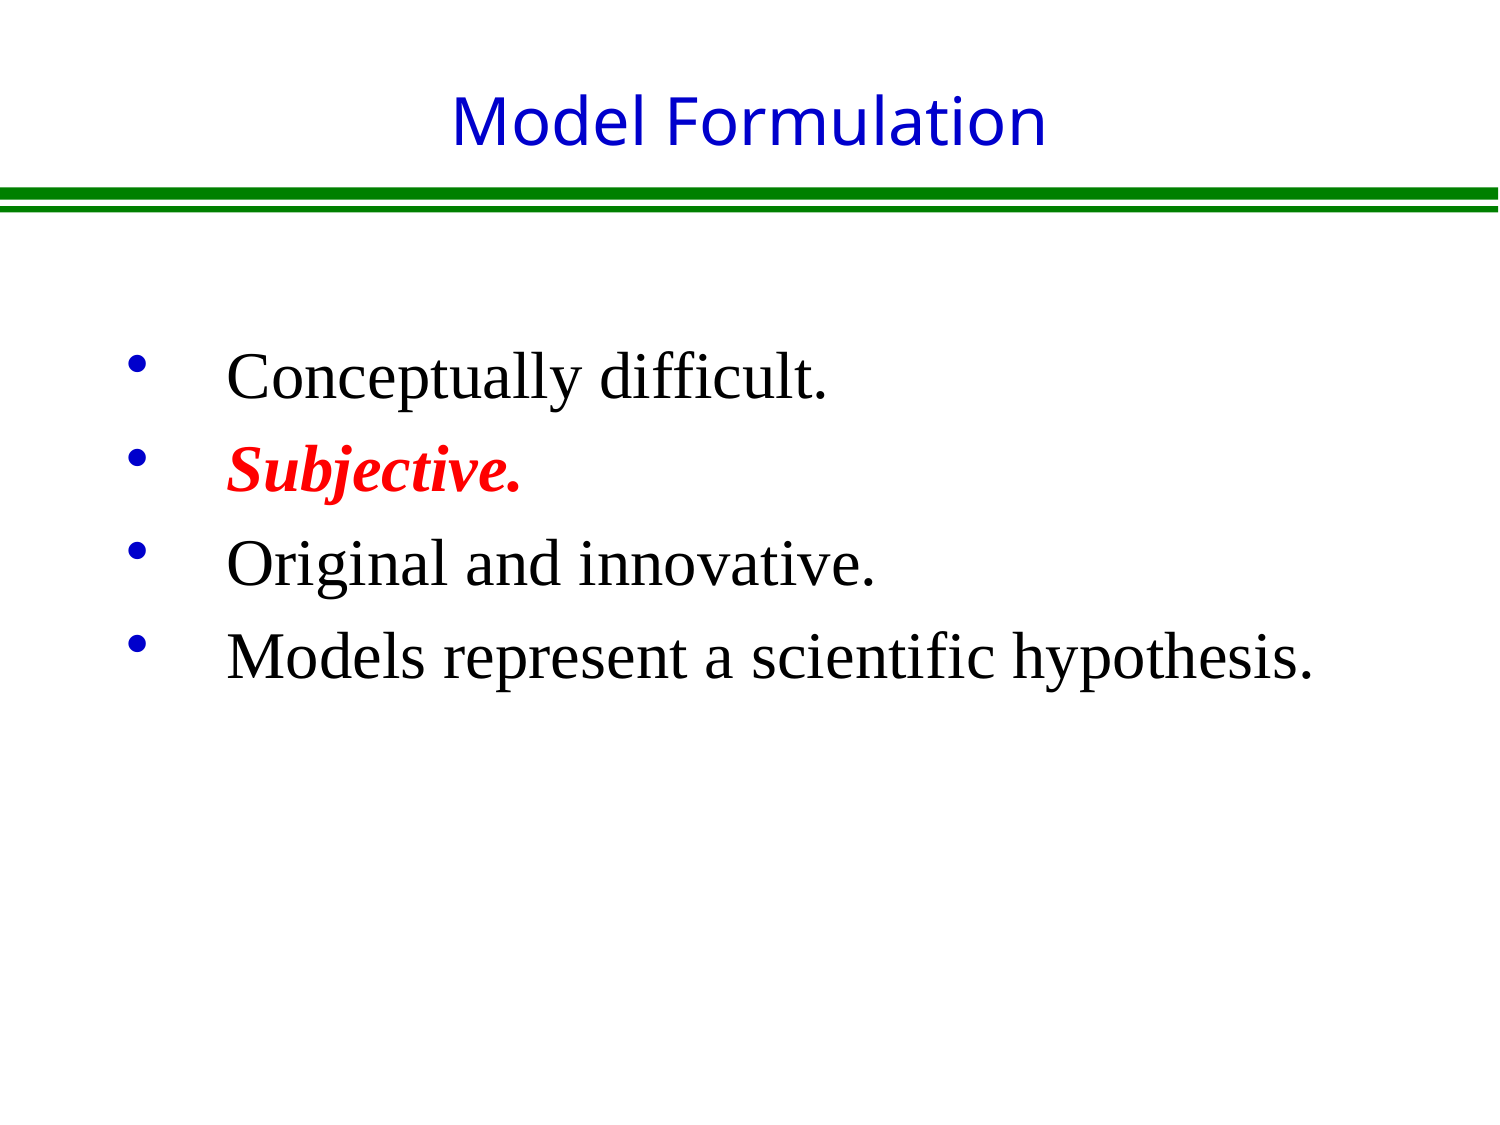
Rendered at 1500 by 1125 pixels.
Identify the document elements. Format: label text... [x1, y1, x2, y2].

list Conceptually difficult. Subjective. Original and innovative. Models represent a scientific hypothesis. [111, 324, 1388, 1001]
title Model Formulation [56, 24, 1444, 213]
